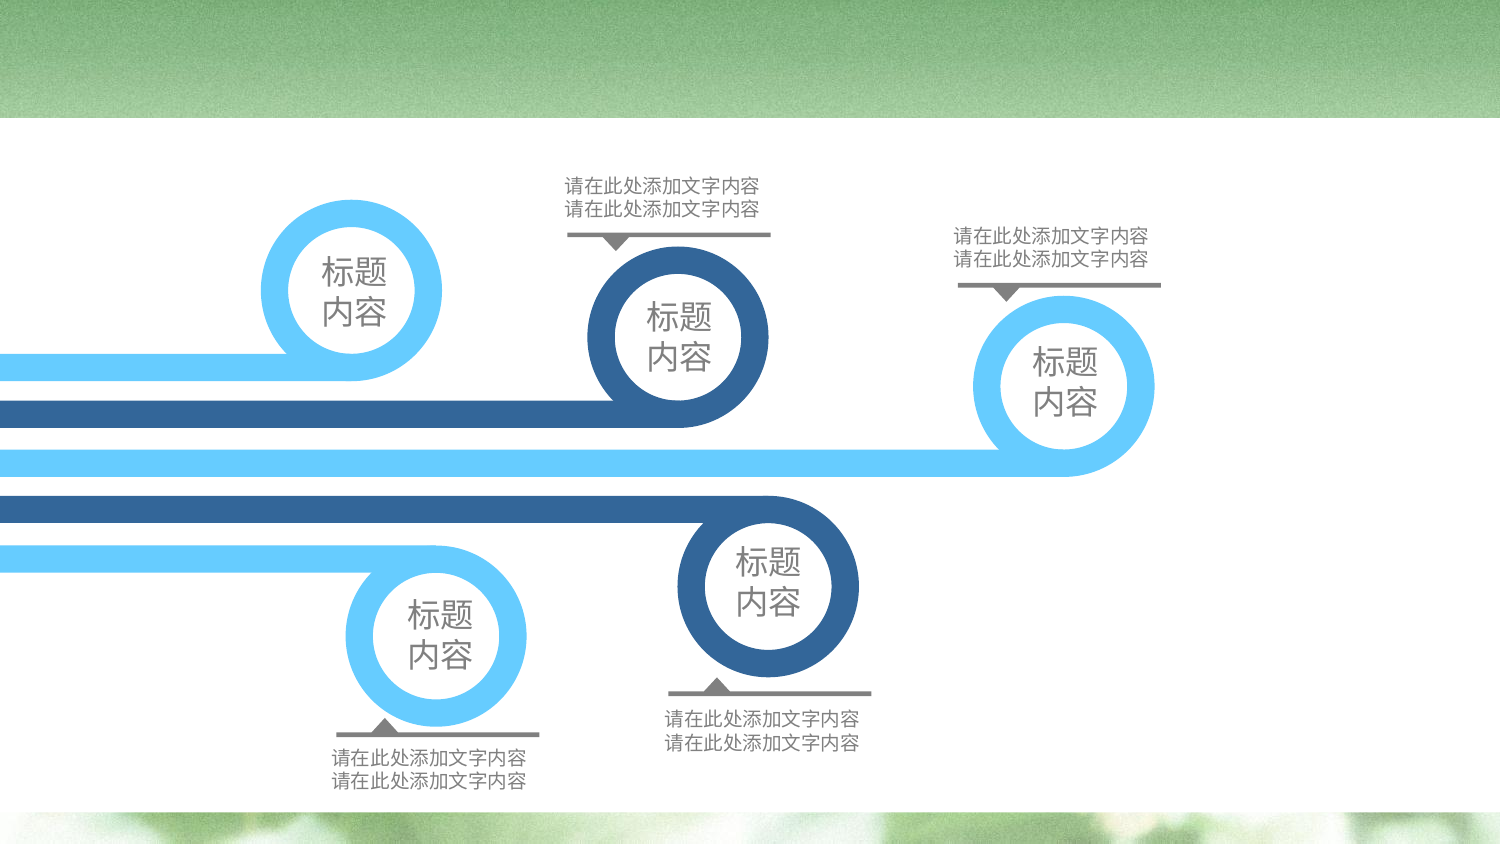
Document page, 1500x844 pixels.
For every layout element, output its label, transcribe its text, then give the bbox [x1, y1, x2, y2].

picture [0, 813, 1500, 844]
text_box [957, 282, 1161, 294]
text_box 请在此处添加文字内容请在此处添加文字内容 [316, 738, 550, 800]
text_box [0, 449, 967, 477]
text_box [336, 732, 540, 738]
text_box 请在此处添加文字内容请在此处添加文字内容 [550, 166, 784, 229]
picture [0, 0, 1500, 118]
text_box [0, 353, 255, 382]
text_box [0, 495, 676, 523]
text_box [668, 685, 872, 697]
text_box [677, 495, 860, 678]
text_box 请在此处添加文字内容请在此处添加文字内容 [939, 216, 1173, 278]
text_box 请在此处添加文字内容请在此处添加文字内容 [650, 699, 884, 762]
text_box [0, 400, 582, 428]
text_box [260, 199, 443, 382]
text_box [0, 545, 343, 573]
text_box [345, 545, 527, 727]
text_box [567, 232, 771, 244]
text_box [972, 295, 1155, 478]
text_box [587, 246, 769, 429]
